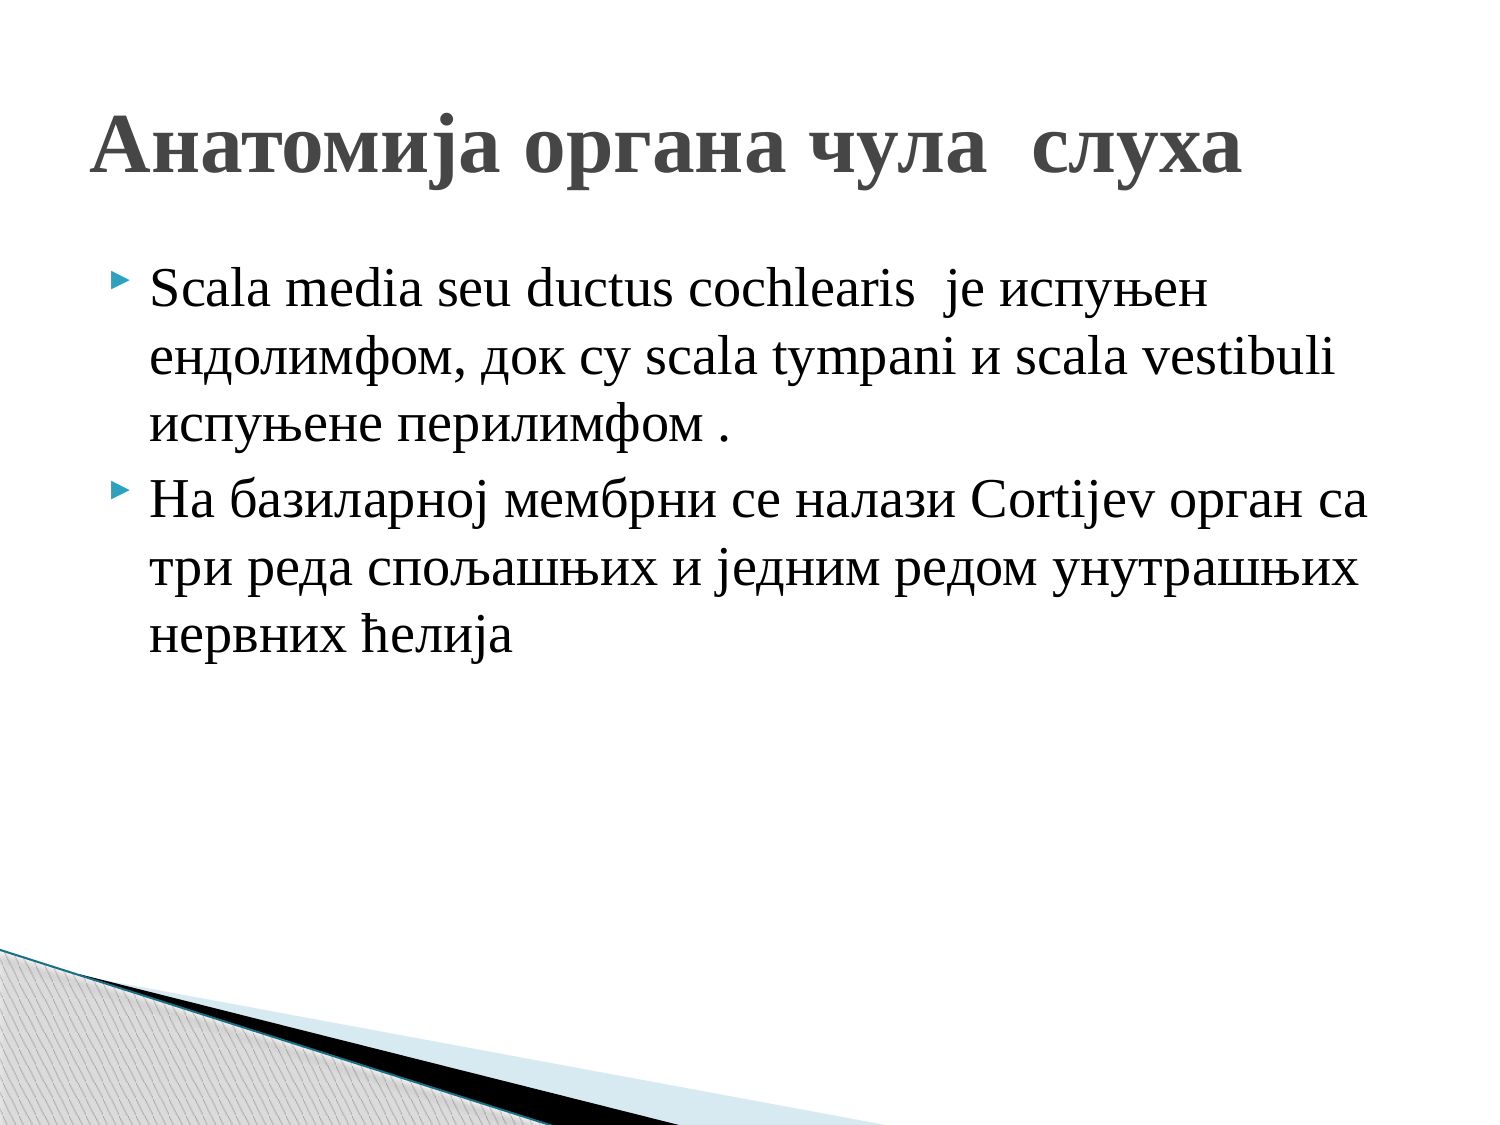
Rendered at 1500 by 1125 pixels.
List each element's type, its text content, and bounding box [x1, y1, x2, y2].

title Анатомија органа чула слуха [75, 45, 1425, 233]
list Scala media seu ductus cochlearis је испуњен ендолимфом, док су scala tympani и scala vestibuli испуњене перилимфом . На базиларној мембрни се налази Cortijev орган са три реда спољашњих и једним редом унутрашњих нервних ћелија [74, 242, 1426, 986]
